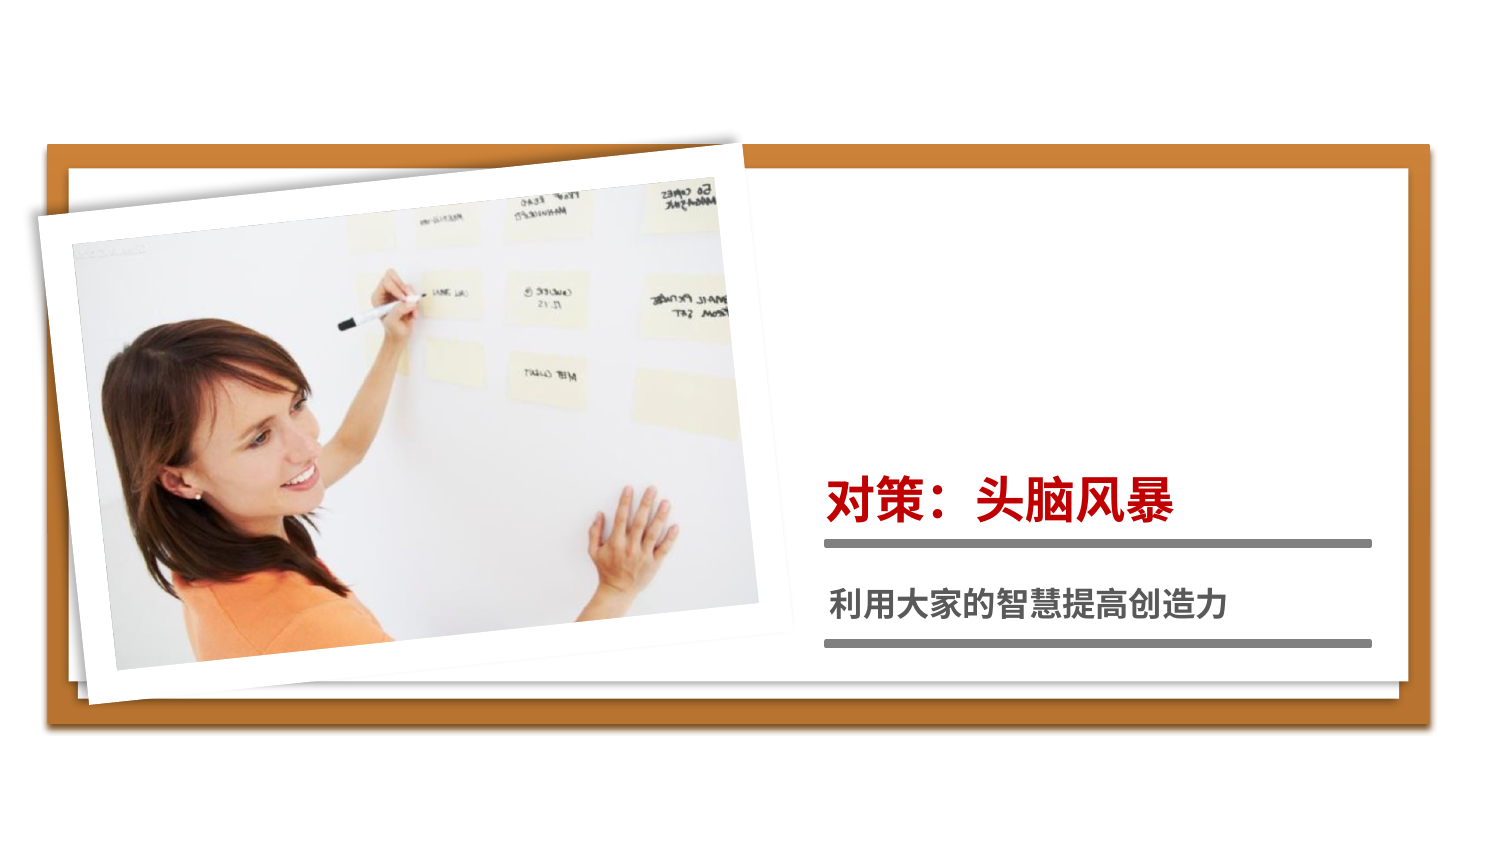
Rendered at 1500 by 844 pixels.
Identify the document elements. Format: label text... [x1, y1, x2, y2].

text_box [155, 691, 1400, 699]
text_box [68, 168, 376, 201]
text_box [826, 641, 1370, 647]
text_box 利用大家的智慧提高创造力 [814, 563, 1376, 631]
text_box [317, 168, 1409, 682]
picture [74, 178, 758, 670]
text_box 对策：头脑风暴 [810, 460, 1376, 536]
text_box [68, 626, 74, 682]
text_box [826, 541, 1370, 546]
text_box [47, 144, 1430, 724]
